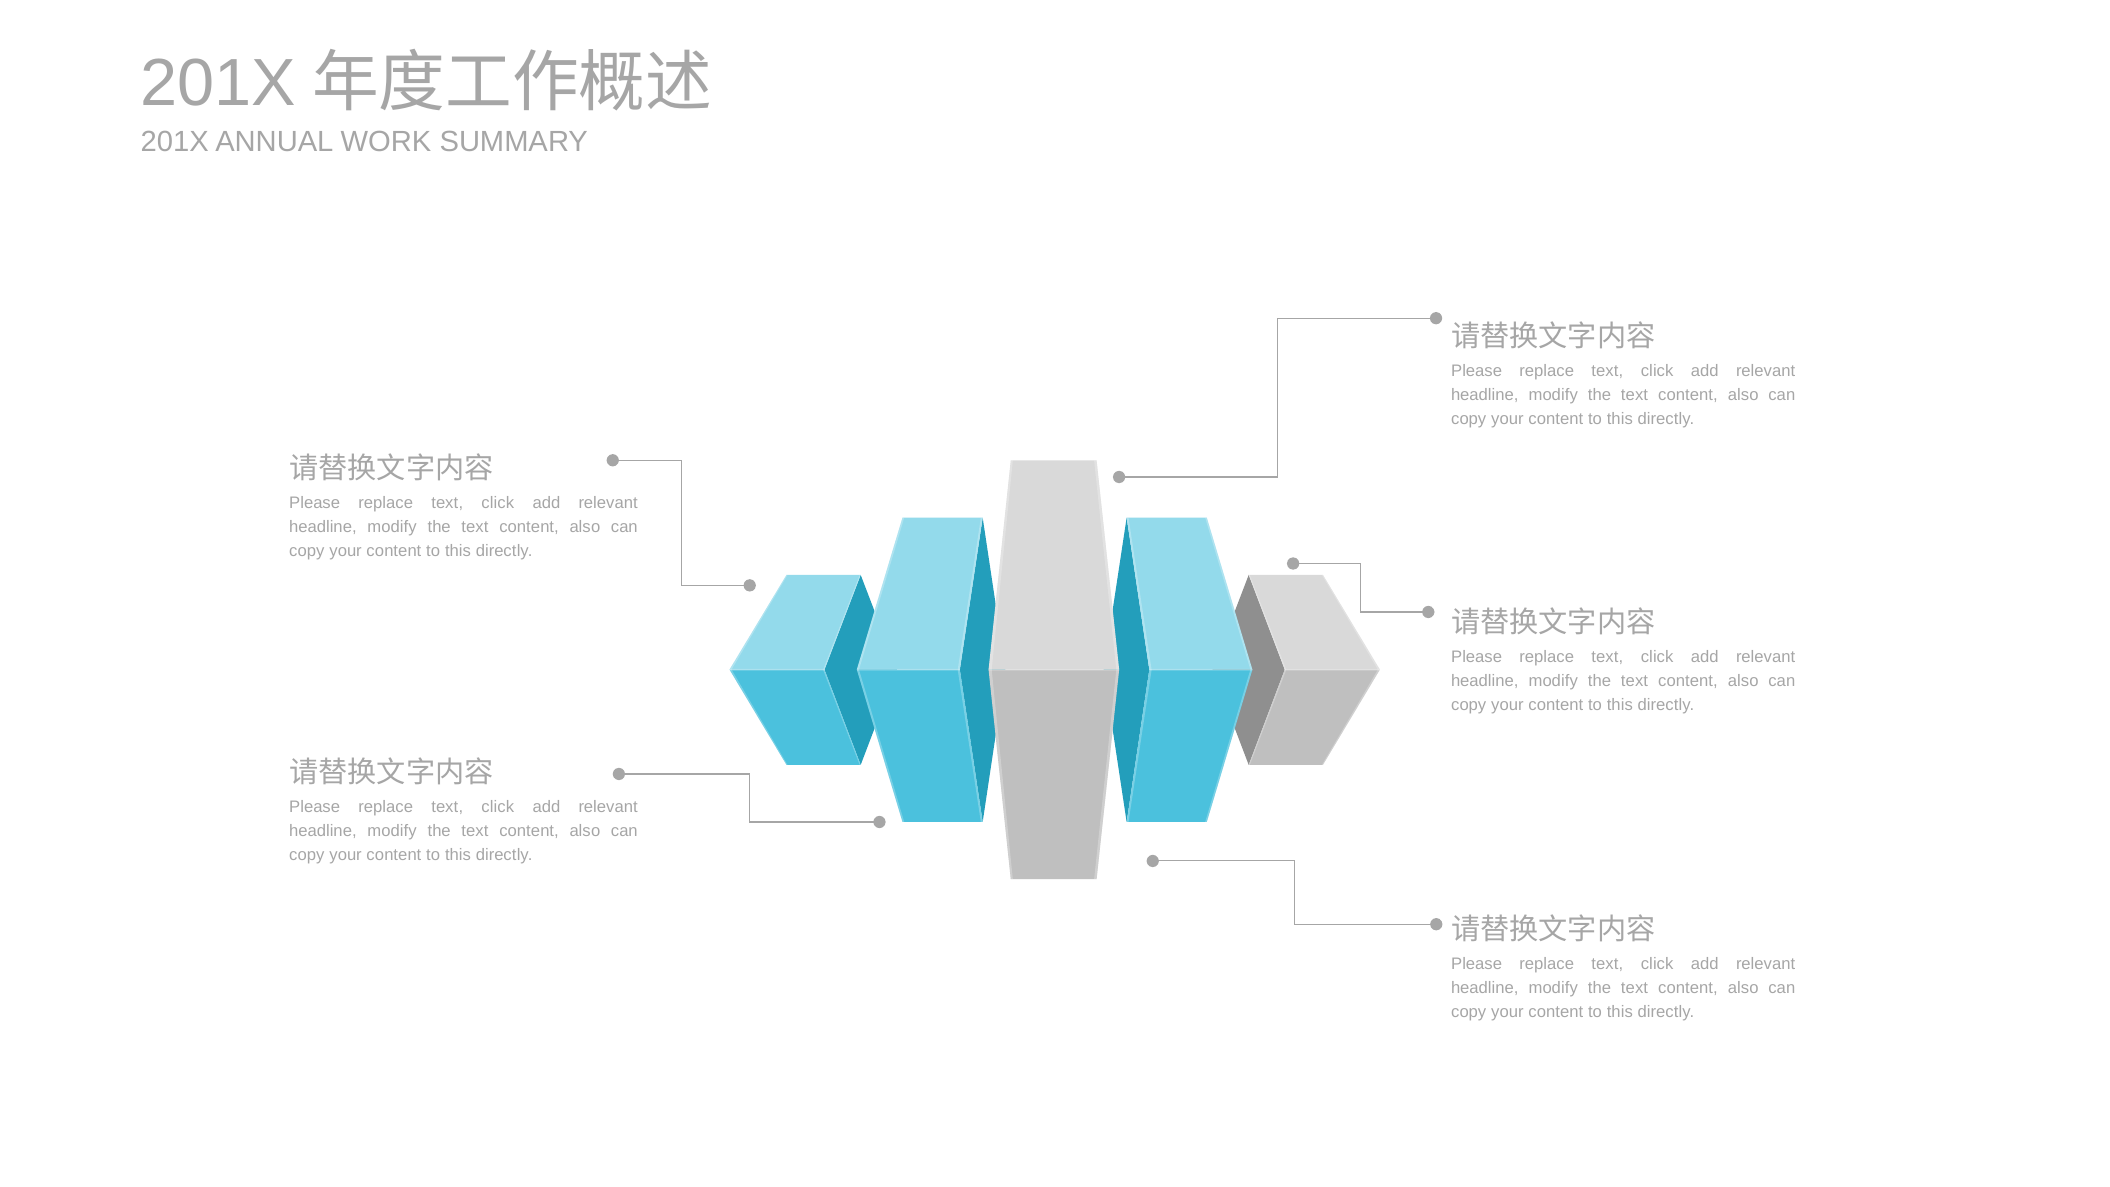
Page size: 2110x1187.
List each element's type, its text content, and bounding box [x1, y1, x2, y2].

text_box 请替换文字内容 [1436, 302, 1682, 360]
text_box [612, 460, 750, 586]
text_box Please replace text, click add relevant headline, modify the text content, also can copy your content to this directly. [1436, 941, 1811, 1029]
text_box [1119, 318, 1437, 477]
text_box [618, 774, 880, 823]
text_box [1152, 860, 1437, 923]
text_box 201X年度工作概述 [140, 38, 789, 119]
text_box Please replace text, click add relevant headline, modify the text content, also can copy your content to this directly. [1436, 634, 1811, 722]
text_box 请替换文字内容 [1436, 588, 1682, 646]
text_box 201X ANNUAL WORK SUMMARY [140, 122, 602, 158]
text_box Please replace text, click add relevant headline, modify the text content, also can copy your content to this directly. [274, 480, 612, 567]
text_box 请替换文字内容 [274, 434, 523, 492]
text_box Please replace text, click add relevant headline, modify the text content, also can copy your content to this directly. [274, 785, 654, 872]
text_box 请替换文字内容 [1436, 895, 1682, 953]
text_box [729, 460, 1380, 880]
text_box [1293, 563, 1429, 613]
text_box Please replace text, click add relevant headline, modify the text content, also can copy your content to this directly. [1437, 348, 1811, 436]
text_box 请替换文字内容 [274, 739, 523, 796]
